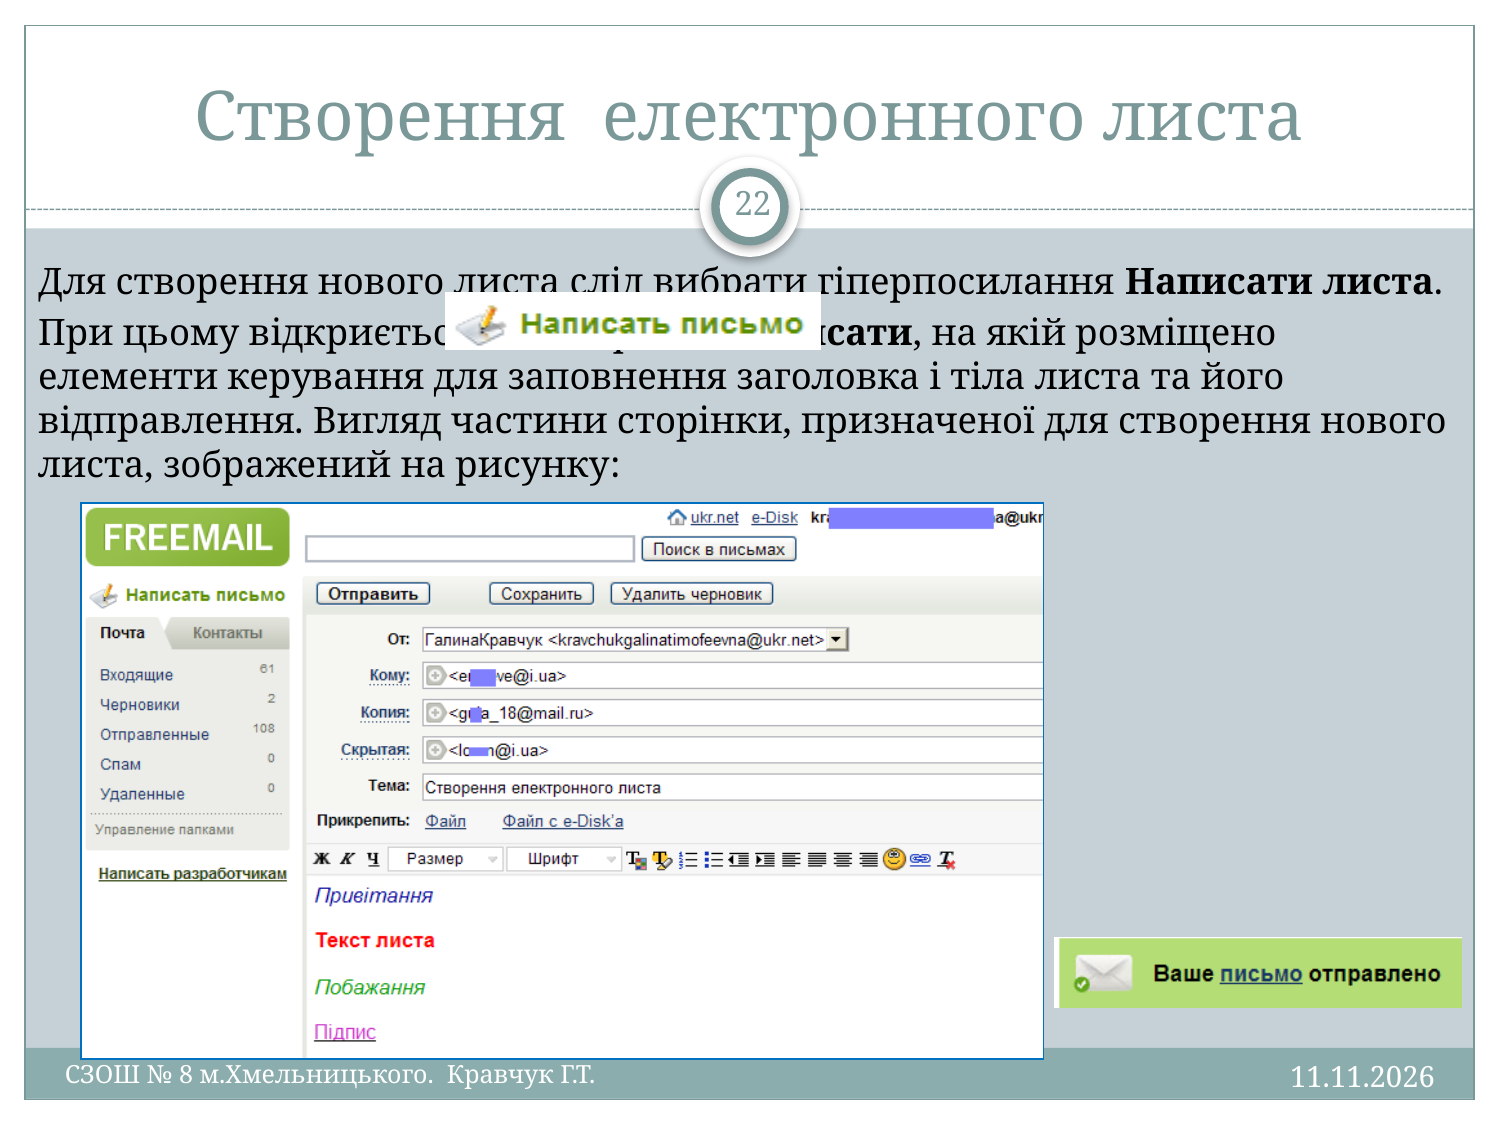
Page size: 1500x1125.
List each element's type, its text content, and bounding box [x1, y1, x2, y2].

footer СЗОШ № 8 м.Хмельницького. Кравчук Г.Т. [50, 1051, 638, 1112]
picture [445, 292, 821, 351]
picture [81, 503, 1044, 1059]
slide_number 22 [715, 168, 791, 241]
title Створення електронного листа [49, 37, 1450, 162]
list Для створення нового листа слід вибрати гіперпосилання Написати листа. При цьому відкриється веб-сторінка Написати, на якій розміщено елементи керування для заповнення заголовка і тіла листа та його відправлення. Вигляд частини сторінки, призначеної для створення нового листа, зображений на рисунку: [23, 250, 1465, 504]
picture [1054, 937, 1462, 1009]
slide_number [950, 1050, 1450, 1111]
